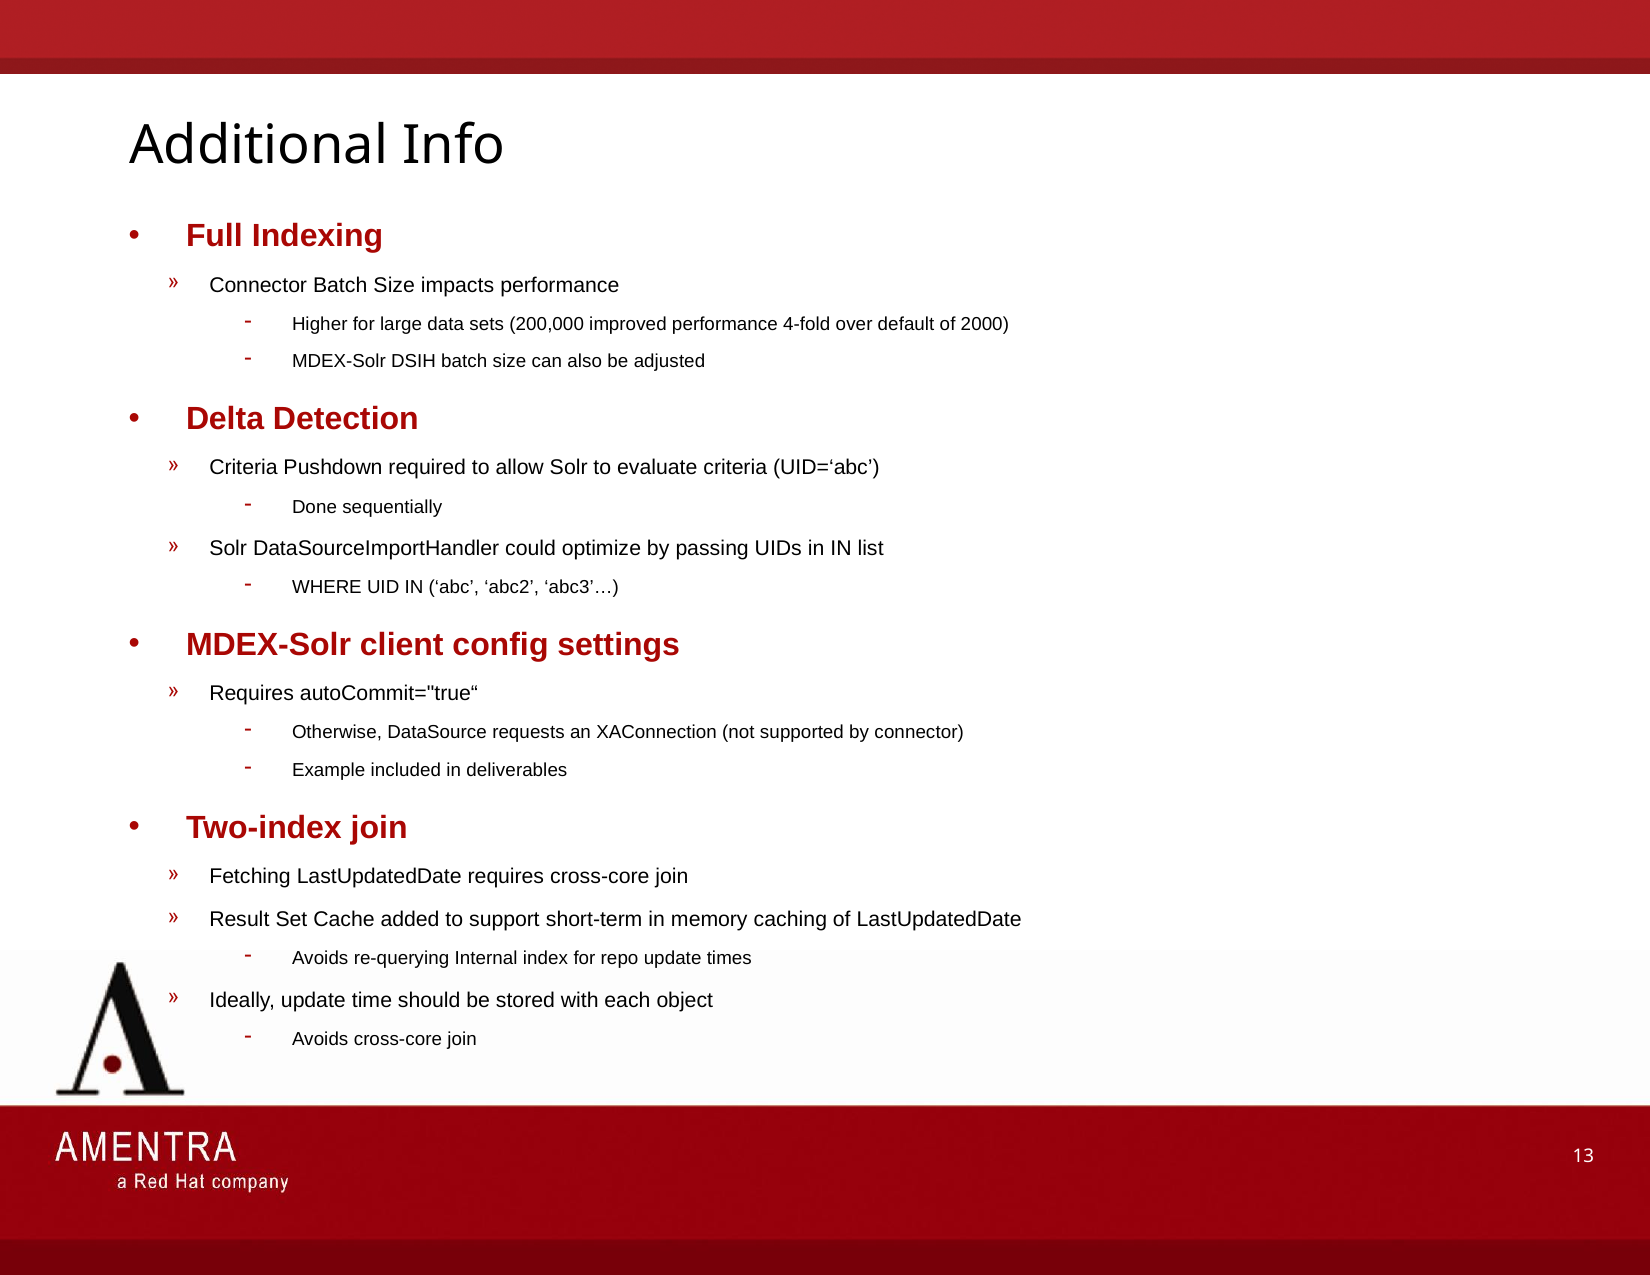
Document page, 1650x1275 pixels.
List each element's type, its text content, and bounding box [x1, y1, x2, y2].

title Additional Info [112, 43, 1538, 184]
picture [0, 950, 1650, 1275]
list Full Indexing Connector Batch Size impacts performance Higher for large data sets (200,000 improved performance 4-fold over default of 2000) MDEX-Solr DSIH batch size can also be adjusted Delta Detection Criteria Pushdown required to allow Solr to evaluate criteria (UID=‘abc’) Done sequentially Solr DataSourceImportHandler could optimize by passing UIDs in IN list WHERE UID IN (‘abc’, ‘abc2’, ‘abc3’…) MDEX-Solr client config settings Requires autoCommit="true“ Otherwise, DataSource requests an XAConnection (not supported by connector) Example included in deliverables Two-index join Fetching LastUpdatedDate requires cross-core join Result Set Cache added to support short-term in memory caching of LastUpdatedDate Avoids re-querying Internal index for repo update times Ideally, update time should be stored with each object Avoids cross-core join [111, 212, 1552, 1070]
picture [0, 0, 1650, 74]
slide_number 13 [1549, 1135, 1618, 1186]
